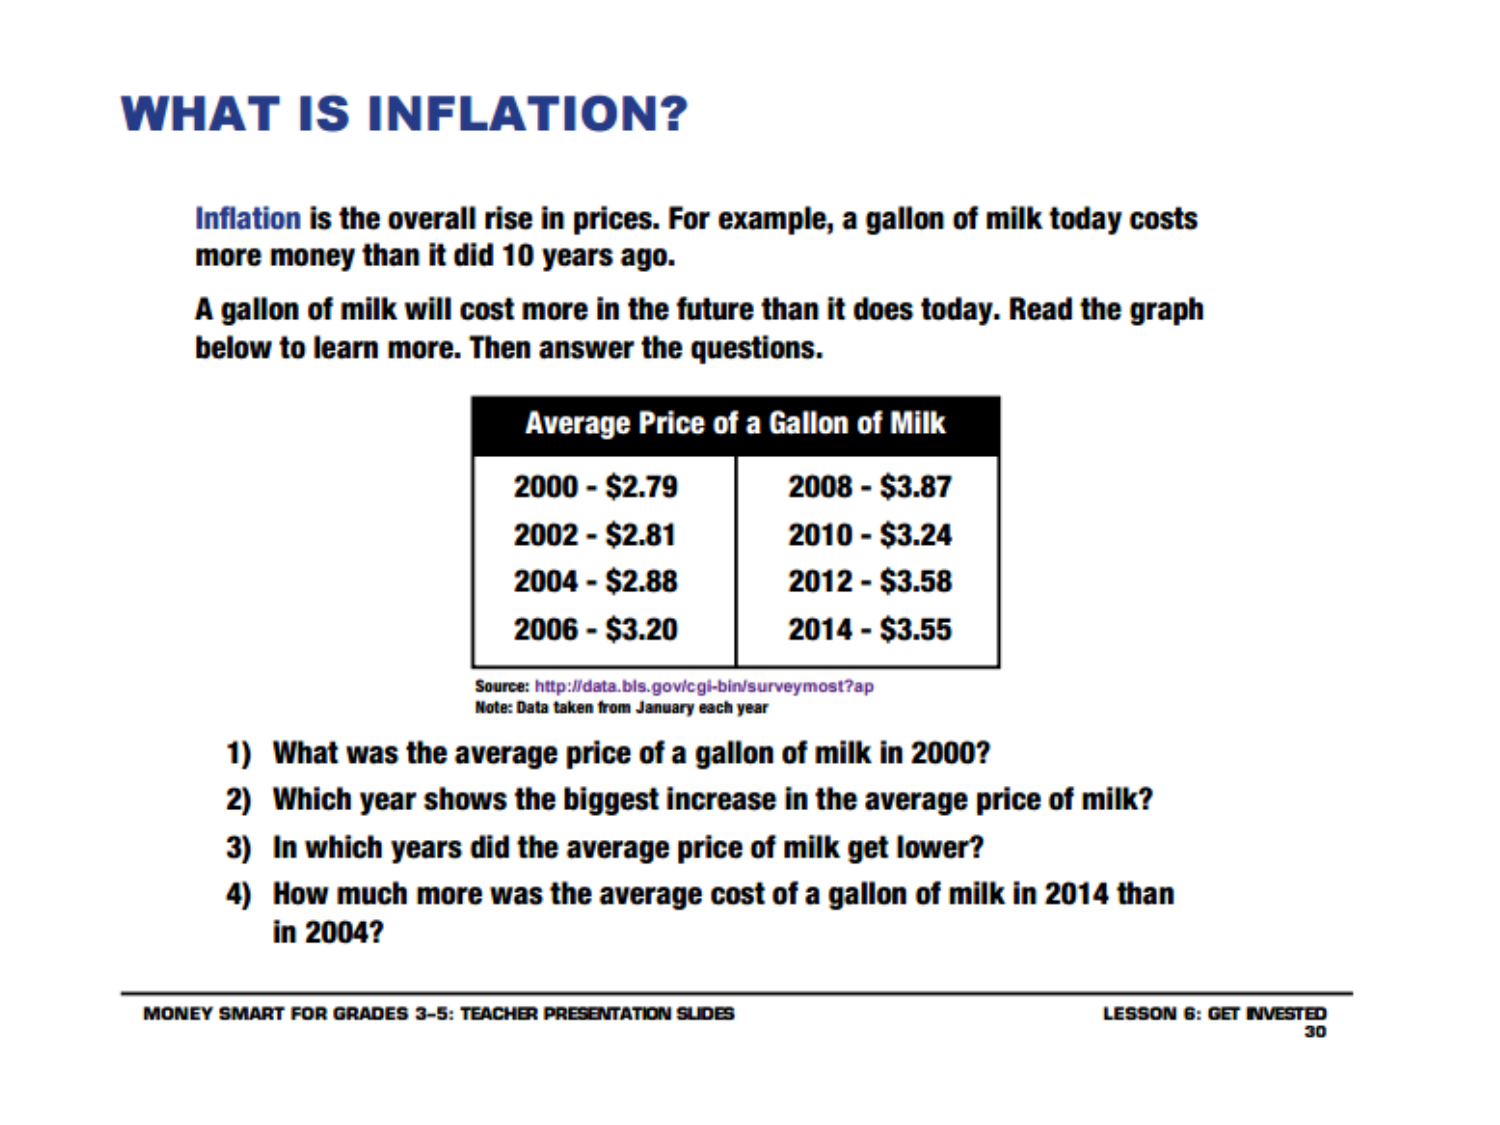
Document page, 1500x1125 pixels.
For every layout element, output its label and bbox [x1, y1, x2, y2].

picture [87, 50, 1401, 1085]
